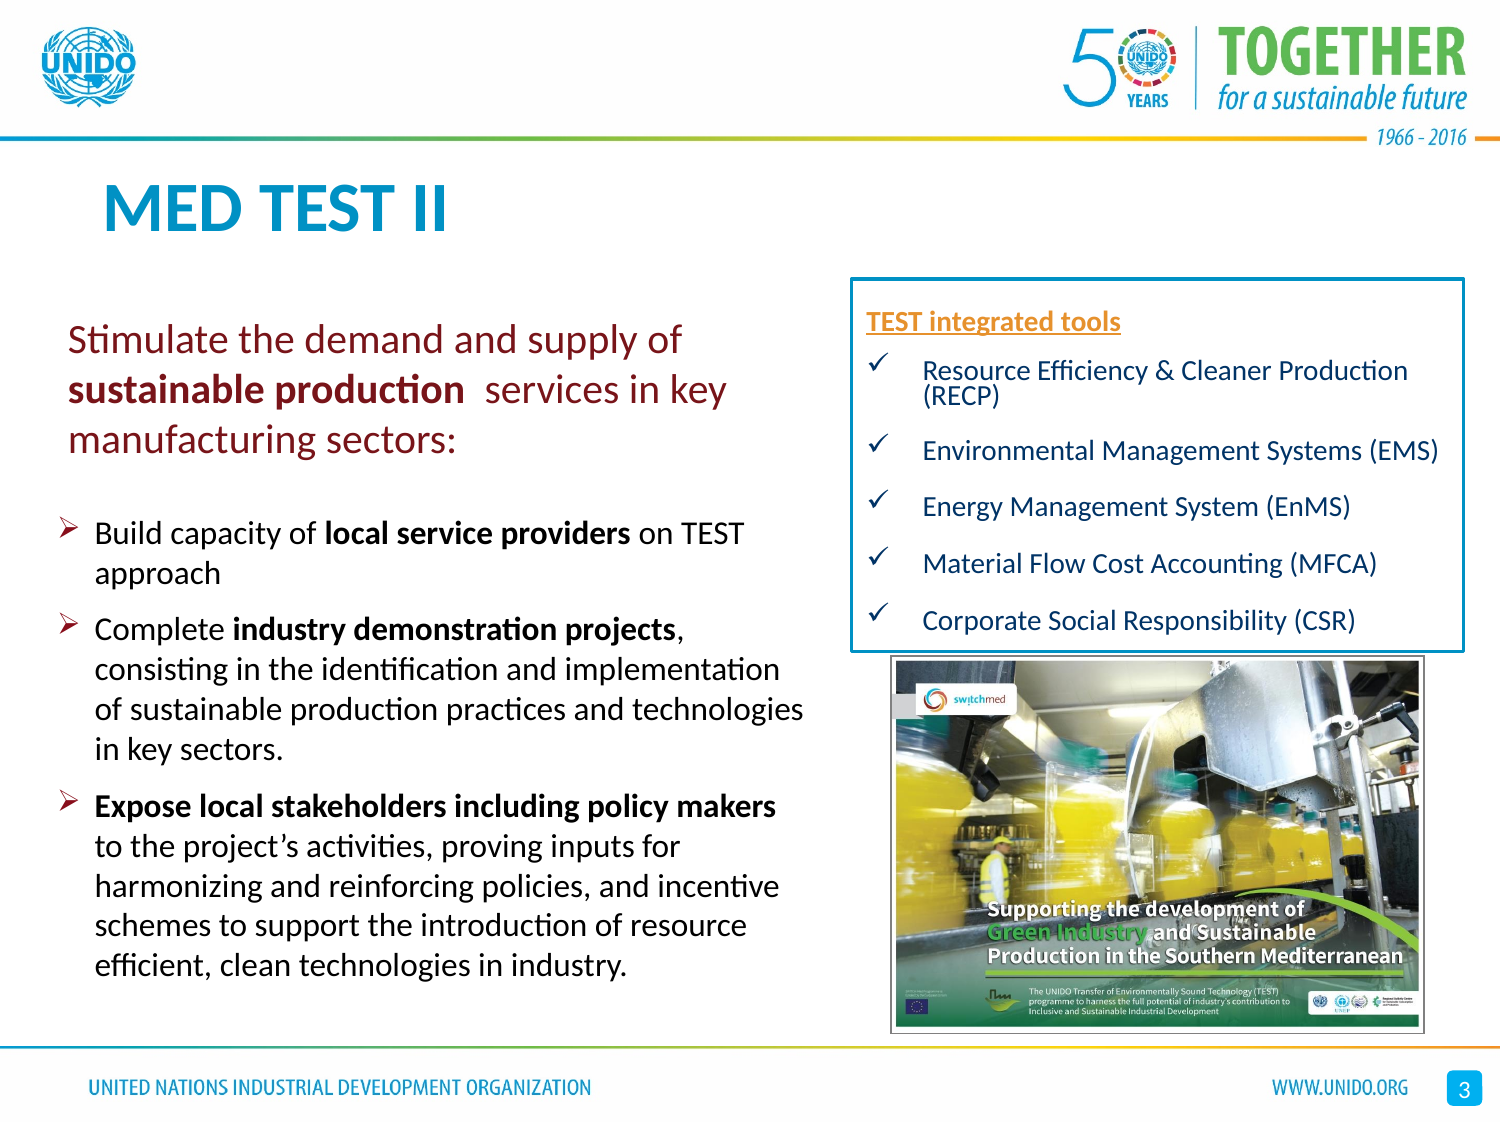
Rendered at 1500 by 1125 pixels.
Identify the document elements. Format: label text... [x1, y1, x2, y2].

title MED TEST II [87, 137, 1385, 279]
picture [0, 1046, 1500, 1122]
text_box Stimulate the demand and supply of sustainable production services in key manufacturing sectors: [53, 304, 790, 477]
picture [0, 0, 1500, 147]
picture [891, 656, 1424, 1033]
list TEST integrated tools Resource Efficiency & Cleaner Production (RECP) Environmental Management Systems (EMS) Energy Management System (EnMS) Material Flow Cost Accounting (MFCA) Corporate Social Responsibility (CSR) [851, 278, 1464, 652]
text_box Build capacity of local service providers on TEST approach Complete industry demonstration projects, consisting in the identification and implementation of sustainable production practices and technologies in key sectors. Expose local stakeholders including policy makers to the project’s activities, proving inputs for harmonizing and reinforcing policies, and incentive schemes to support the introduction of resource efficient, clean technologies in industry. [42, 503, 827, 1018]
